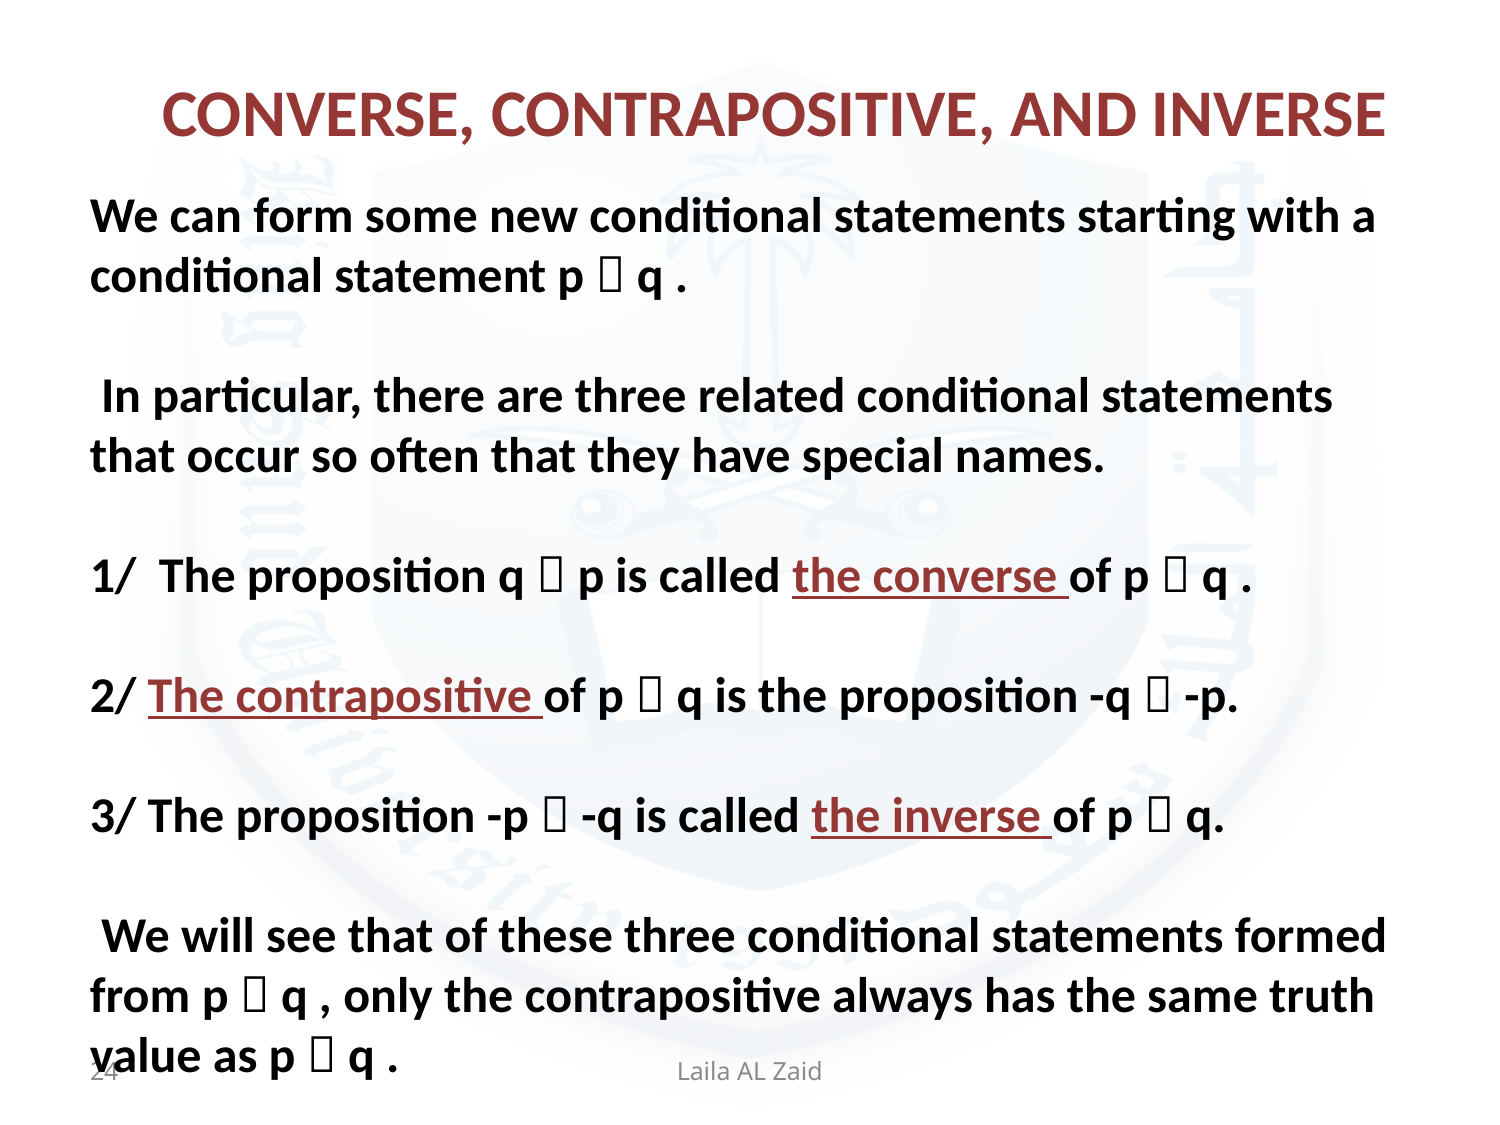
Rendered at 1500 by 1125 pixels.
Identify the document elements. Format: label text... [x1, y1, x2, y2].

footer Laila AL Zaid [512, 1042, 988, 1103]
text_box CONVERSE, CONTRAPOSITIVE, AND INVERSE [125, 62, 1425, 158]
slide_number 24 [75, 1042, 425, 1103]
text_box We can form some new conditional statements starting with a conditional statement p  q . In particular, there are three related conditional statements that occur so often that they have special names. 1/ The proposition q  p is called the converse of p  q . 2/ The contrapositive of p  q is the proposition -q  -p. 3/ The proposition -p  -q is called the inverse of p  q. We will see that of these three conditional statements formed from p  q , only the contrapositive always has the same truth value as p  q . [74, 174, 1425, 1090]
